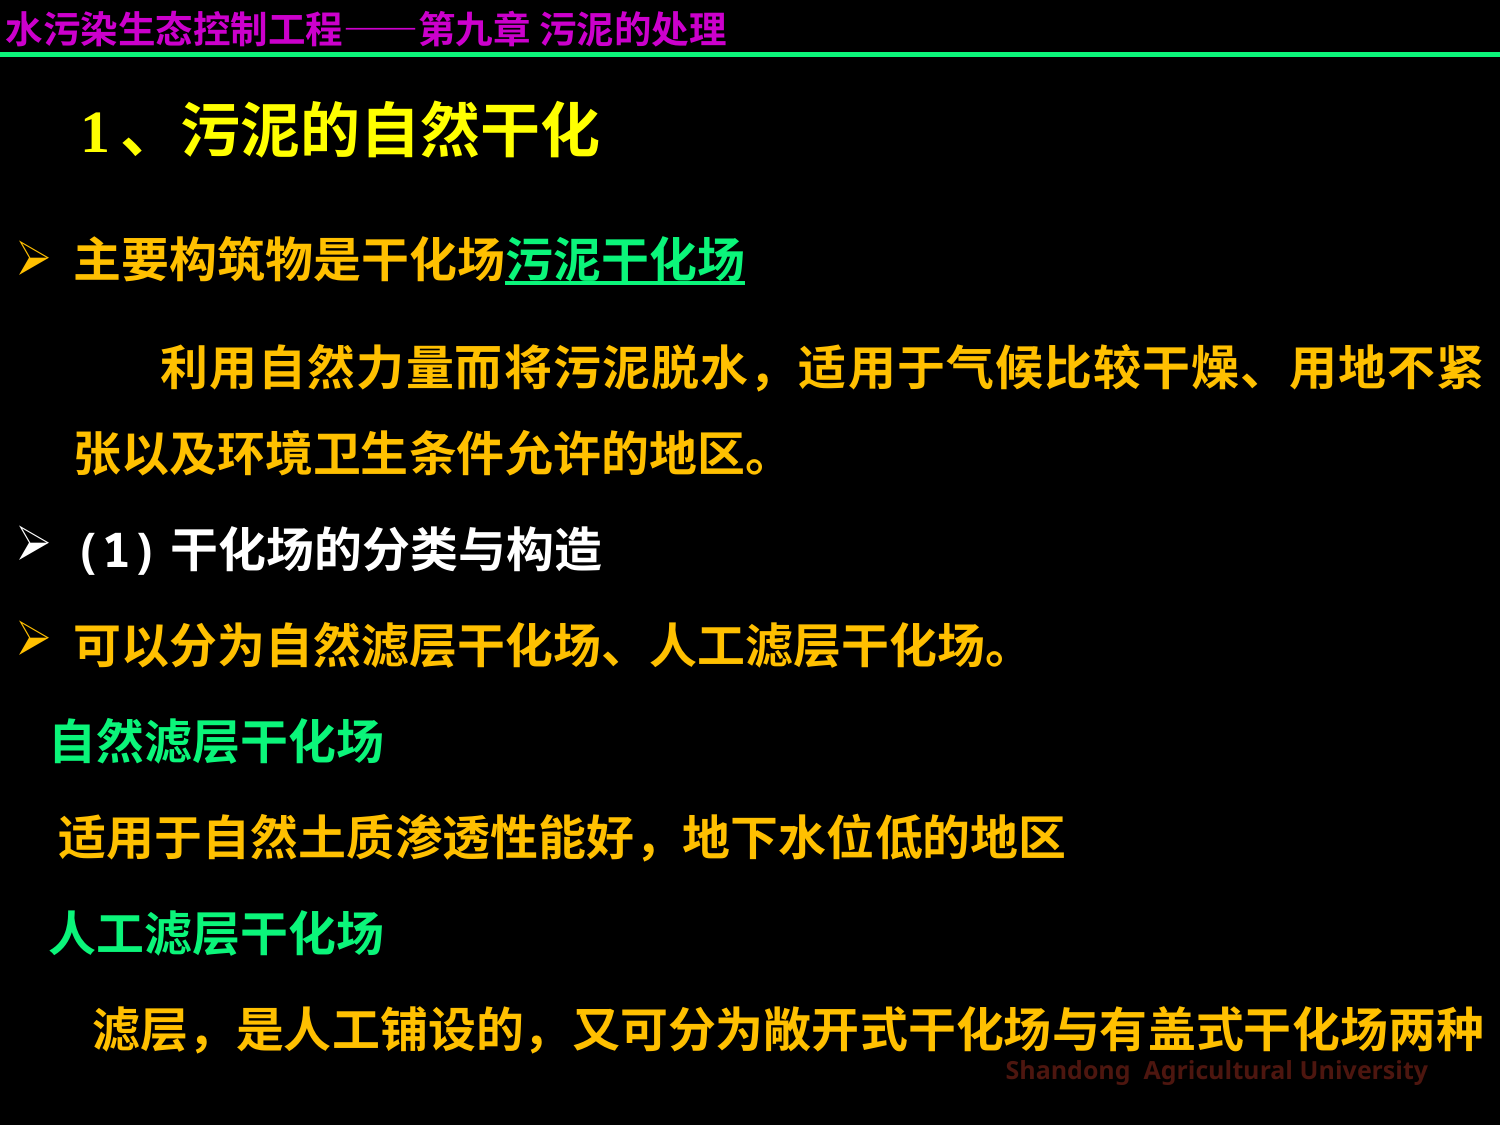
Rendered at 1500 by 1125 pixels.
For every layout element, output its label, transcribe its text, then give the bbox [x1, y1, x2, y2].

title 1、污泥的自然干化 [64, 85, 1340, 173]
list 主要构筑物是干化场污泥干化场 利用自然力量而将污泥脱水，适用于气候比较干燥、用地不紧张以及环境卫生条件允许的地区。 (1)干化场的分类与构造 可以分为自然滤层干化场、人工滤层干化场。 自然滤层干化场 适用于自然土质渗透性能好，地下水位低的地区 人工滤层干化场 滤层，是人工铺设的，又可分为敞开式干化场与有盖式干化场两种 [0, 187, 1500, 1100]
